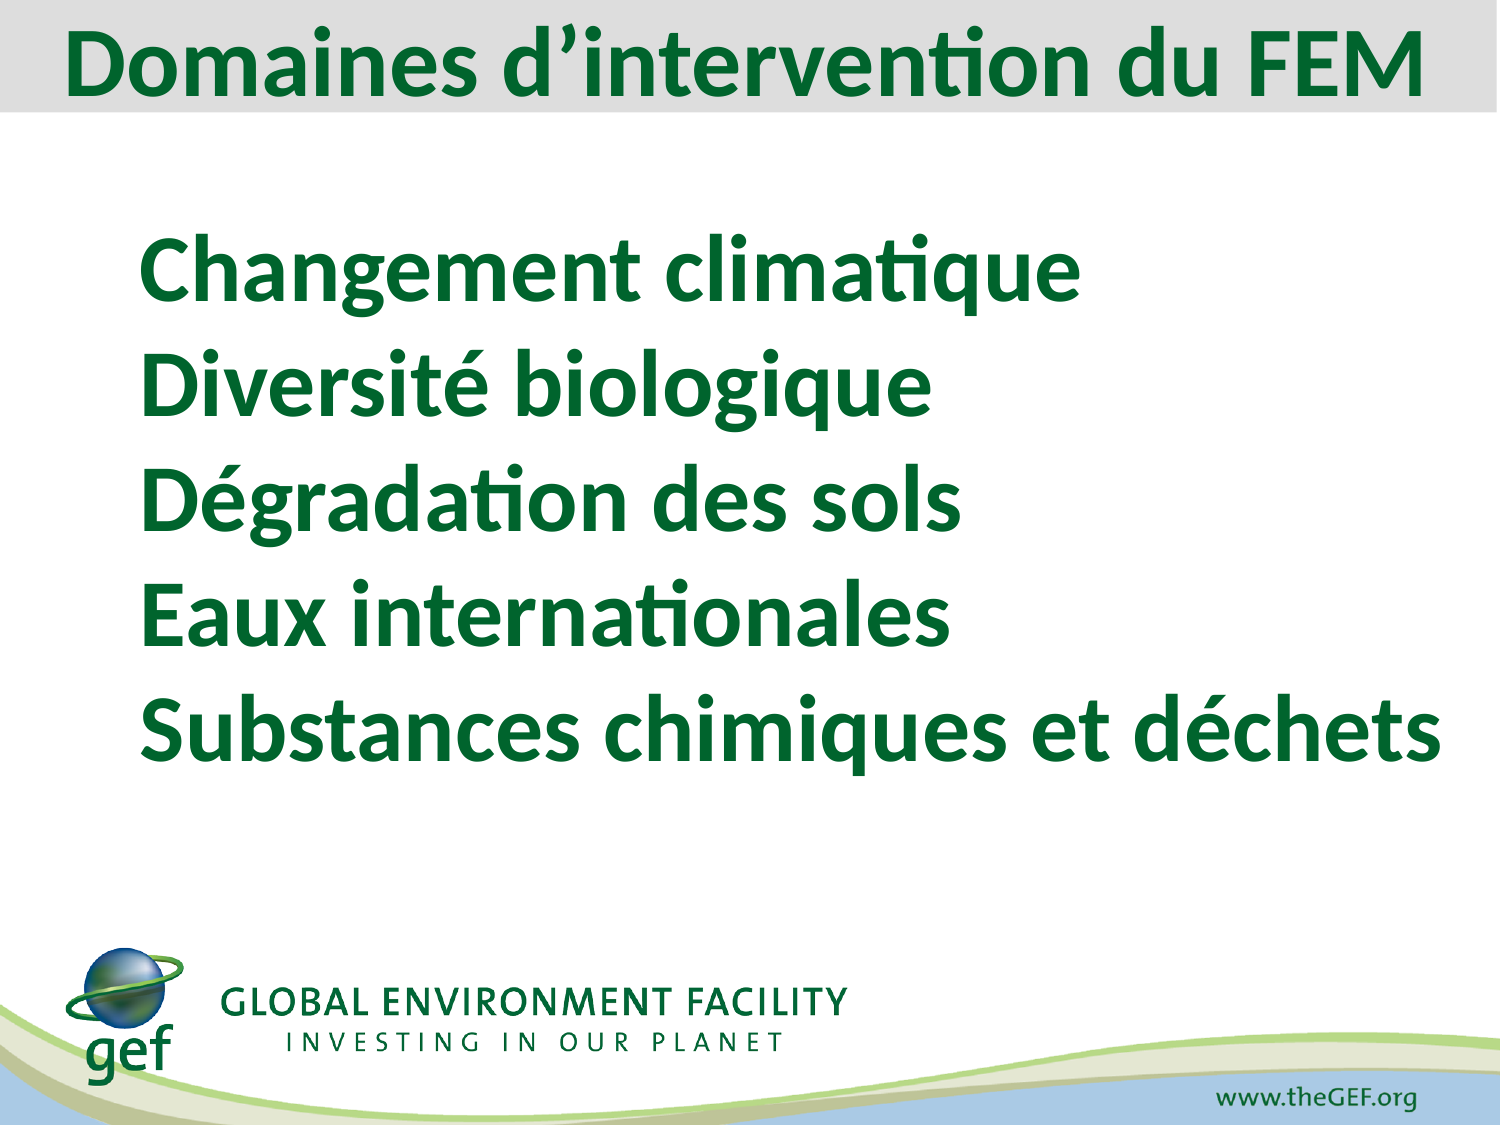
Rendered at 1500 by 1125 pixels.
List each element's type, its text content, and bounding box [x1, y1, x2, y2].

text_box Domaines d’intervention du FEM [0, 0, 1497, 113]
text_box Changement climatique Diversité biologique Dégradation des sols Eaux internationales Substances chimiques et déchets [125, 198, 1483, 789]
picture [0, 920, 1500, 1125]
